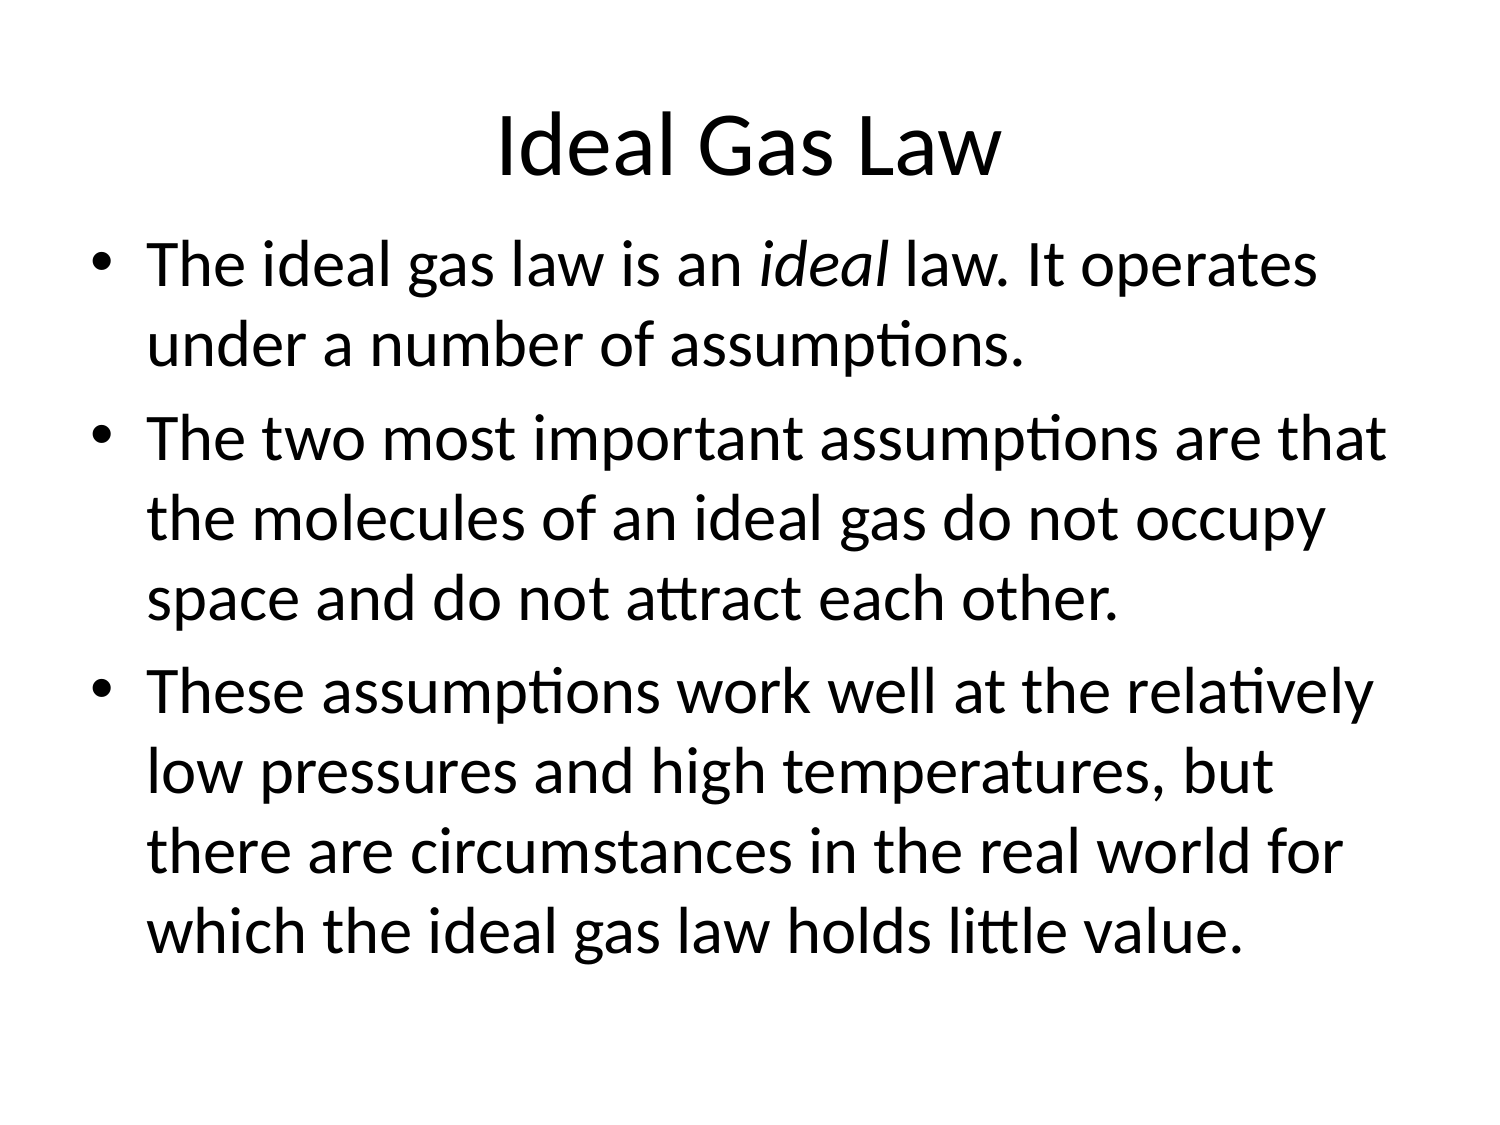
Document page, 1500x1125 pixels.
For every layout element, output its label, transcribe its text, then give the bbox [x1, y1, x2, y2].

list The ideal gas law is an ideal law. It operates under a number of assumptions. The two most important assumptions are that the molecules of an ideal gas do not occupy space and do not attract each other. These assumptions work well at the relatively low pressures and high temperatures, but there are circumstances in the real world for which the ideal gas law holds little value. [75, 212, 1425, 1050]
title Ideal Gas Law [75, 45, 1425, 212]
